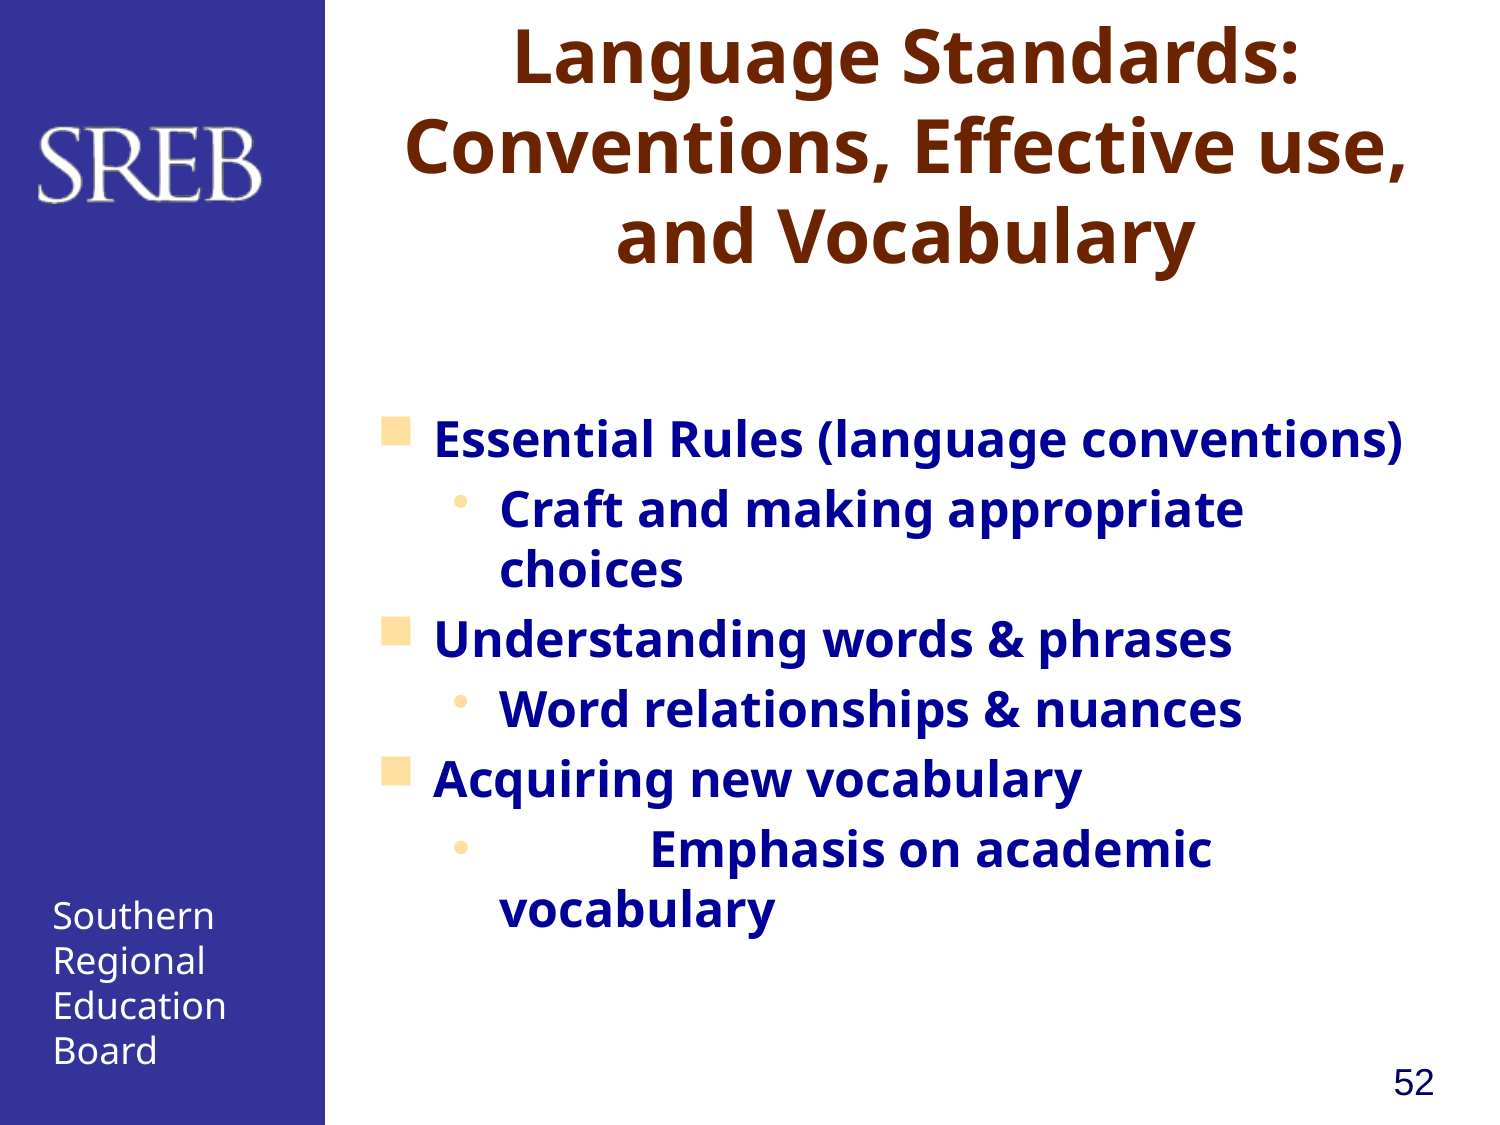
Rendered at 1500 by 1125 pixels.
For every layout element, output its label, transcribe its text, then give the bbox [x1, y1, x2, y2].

list Essential Rules (language conventions) Craft and making appropriate choices Understanding words & phrases Word relationships & nuances Acquiring new vocabulary Emphasis on academic vocabulary [362, 399, 1451, 1026]
slide_number 52 [1124, 1049, 1451, 1125]
title Language Standards: Conventions, Effective use, and Vocabulary [362, 49, 1451, 238]
picture [37, 124, 263, 204]
